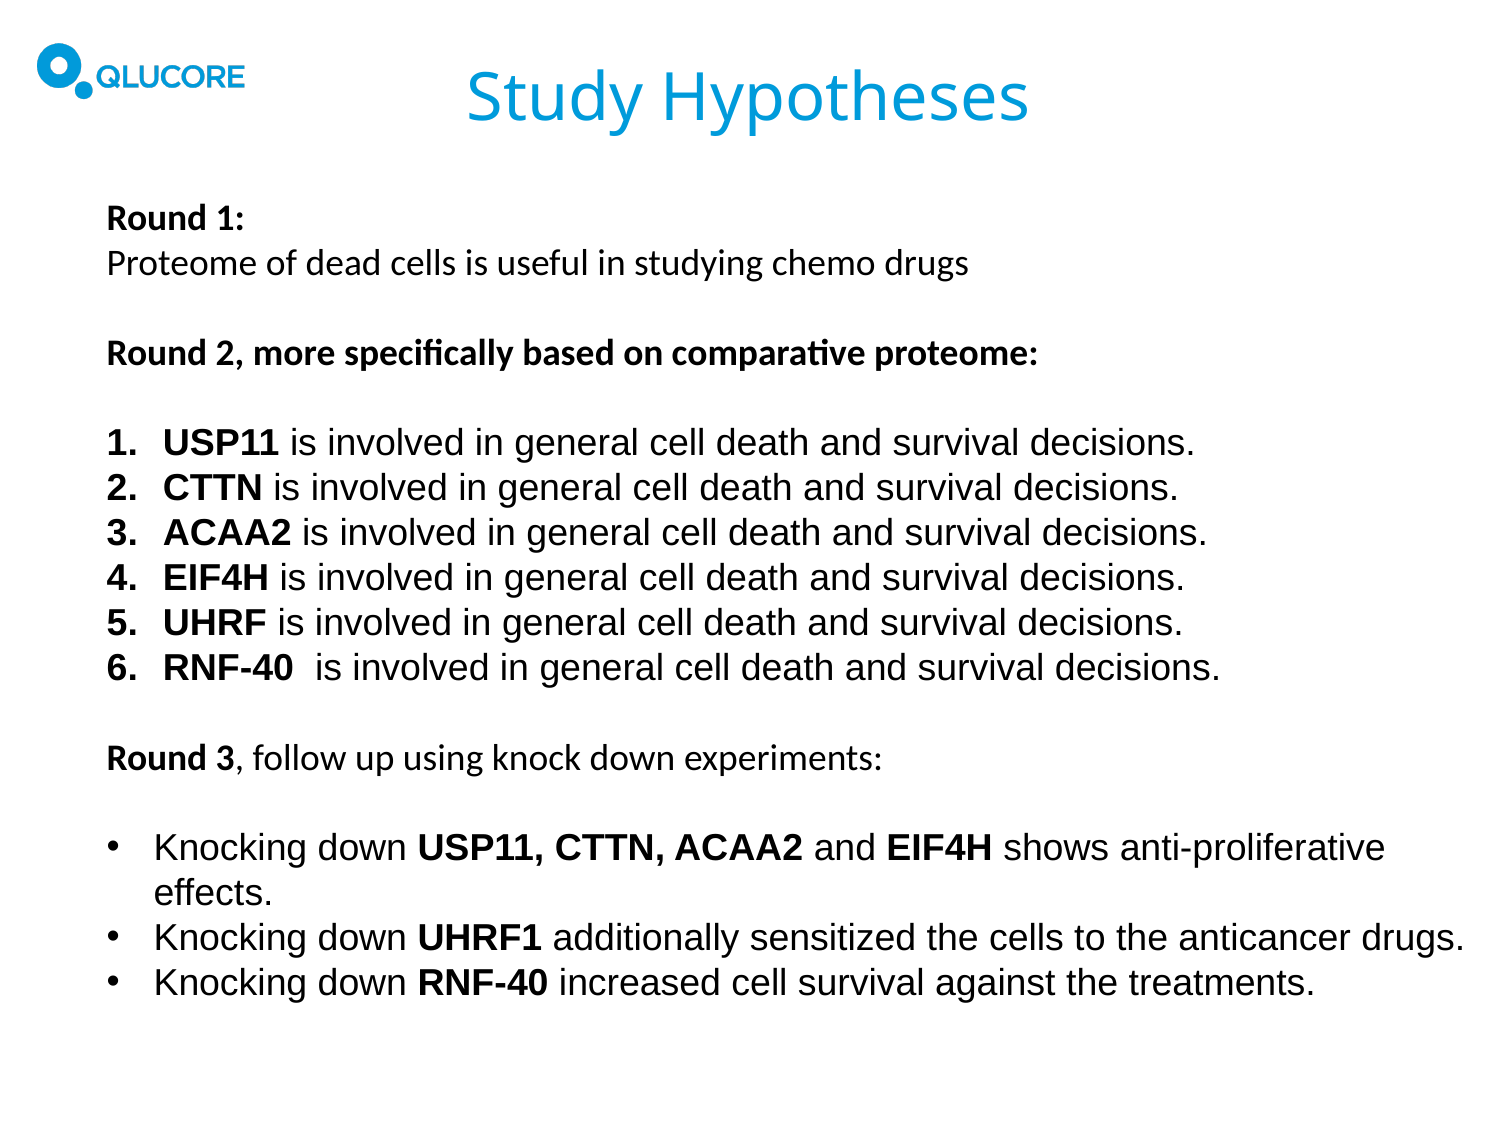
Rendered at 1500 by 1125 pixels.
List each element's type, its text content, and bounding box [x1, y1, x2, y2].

title Study Hypotheses [73, 0, 1424, 188]
picture [51, 57, 67, 74]
picture [23, 29, 73, 113]
text_box Round 1: Proteome of dead cells is useful in studying chemo drugs Round 2, more specifically based on comparative proteome: USP11 is involved in general cell death and survival decisions. CTTN is involved in general cell death and survival decisions. ACAA2 is involved in general cell death and survival decisions. EIF4H is involved in general cell death and survival decisions. UHRF is involved in general cell death and survival decisions. RNF-40 is involved in general cell death and survival decisions. Round 3, follow up using knock down experiments: Knocking down USP11, CTTN, ACAA2 and EIF4H shows anti-proliferative effects. Knocking down UHRF1 additionally sensitized the cells to the anticancer drugs. Knocking down RNF-40 increased cell survival against the treatments. [91, 140, 1481, 1011]
